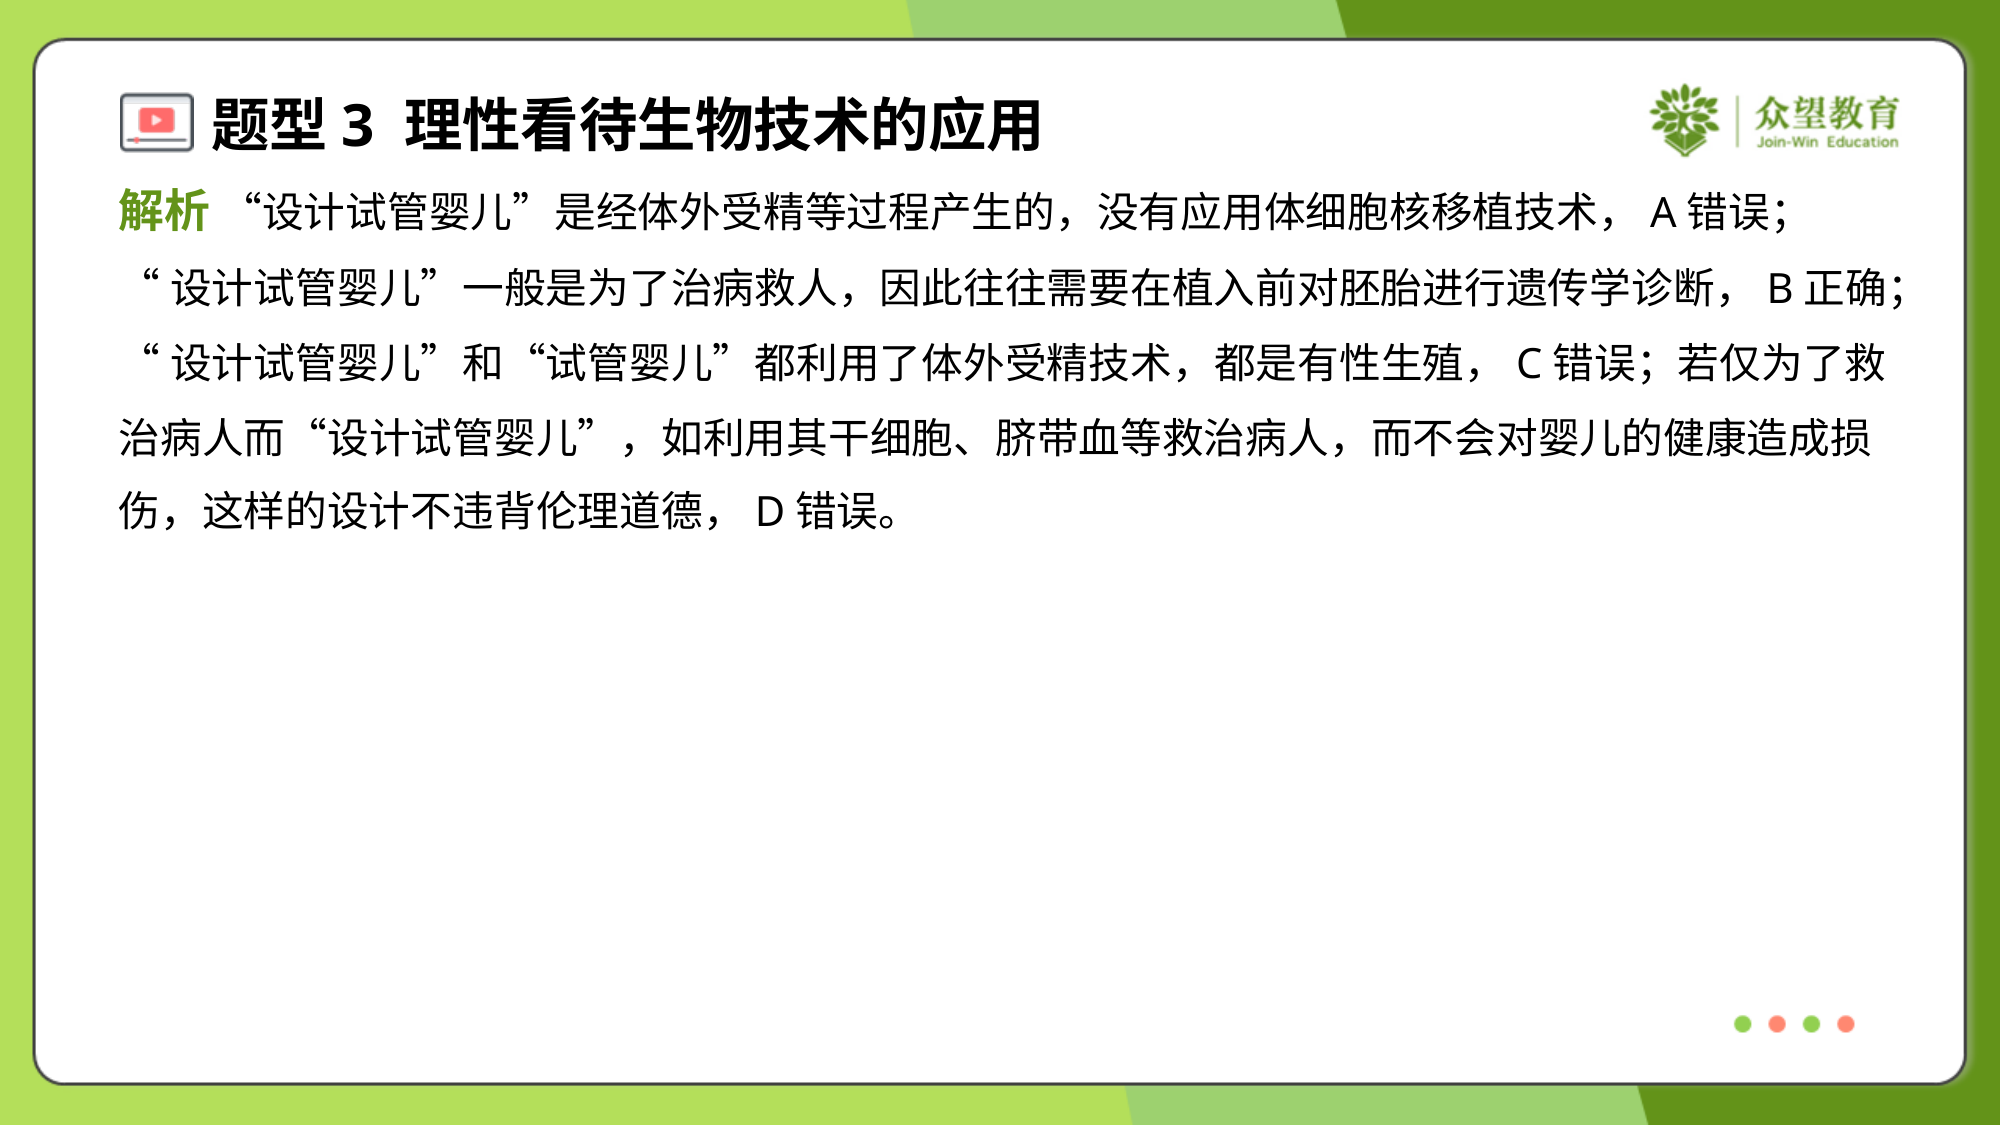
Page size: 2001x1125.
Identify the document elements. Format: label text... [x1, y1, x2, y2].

picture [0, 0, 2000, 1125]
text_box 解析 “设计试管婴儿”是经体外受精等过程产生的，没有应用体细胞核移植技术，A错误； “设计试管婴儿”一般是为了治病救人，因此往往需要在植入前对胚胎进行遗传学诊断，B正确； “设计试管婴儿”和“试管婴儿”都利用了体外受精技术，都是有性生殖，C错误；若仅为了救 治病人而“设计试管婴儿”，如利用其干细胞、脐带血等救治病人，而不会对婴儿的健康造成损 伤，这样的设计不违背伦理道德，D错误。 [118, 159, 1883, 527]
